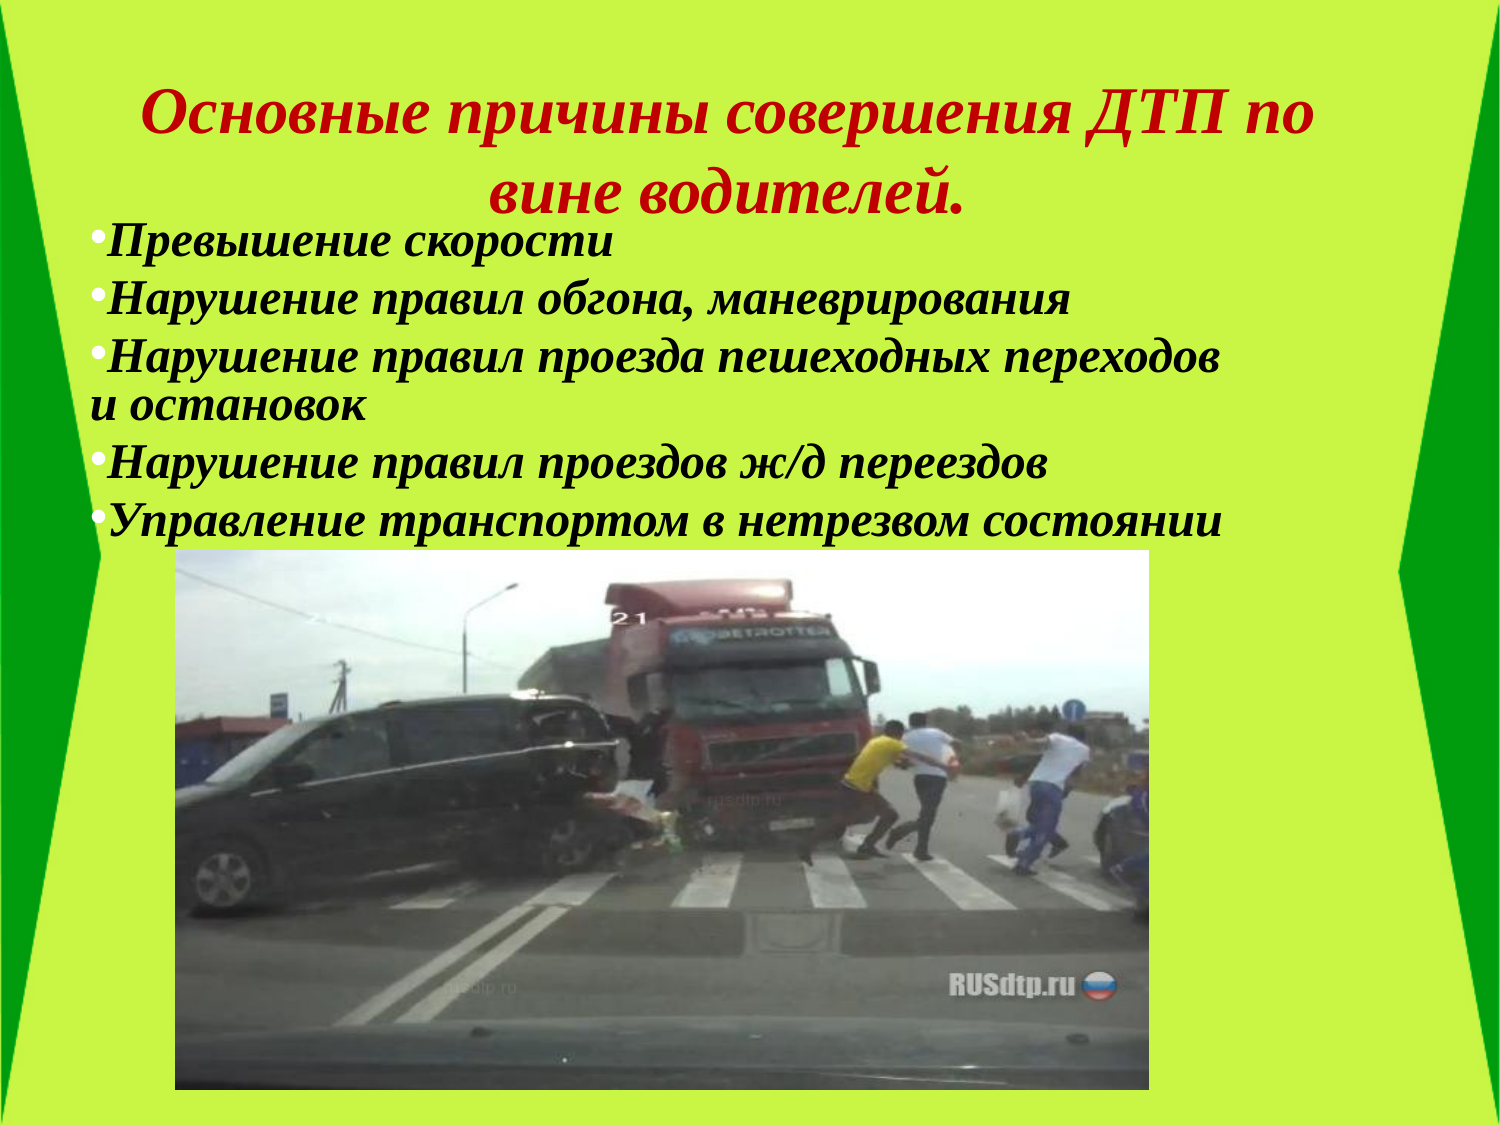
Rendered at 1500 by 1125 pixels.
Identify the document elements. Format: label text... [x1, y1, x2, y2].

picture [0, 0, 1500, 1125]
title Основные причины совершения ДТП по вине водителей. [74, 81, 1384, 212]
subtitle Превышение скорости Нарушение правил обгона, маневрирования Нарушение правил проезда пешеходных переходов и остановок Нарушение правил проездов ж/д переездов Управление транспортом в нетрезвом состоянии [74, 210, 1275, 926]
